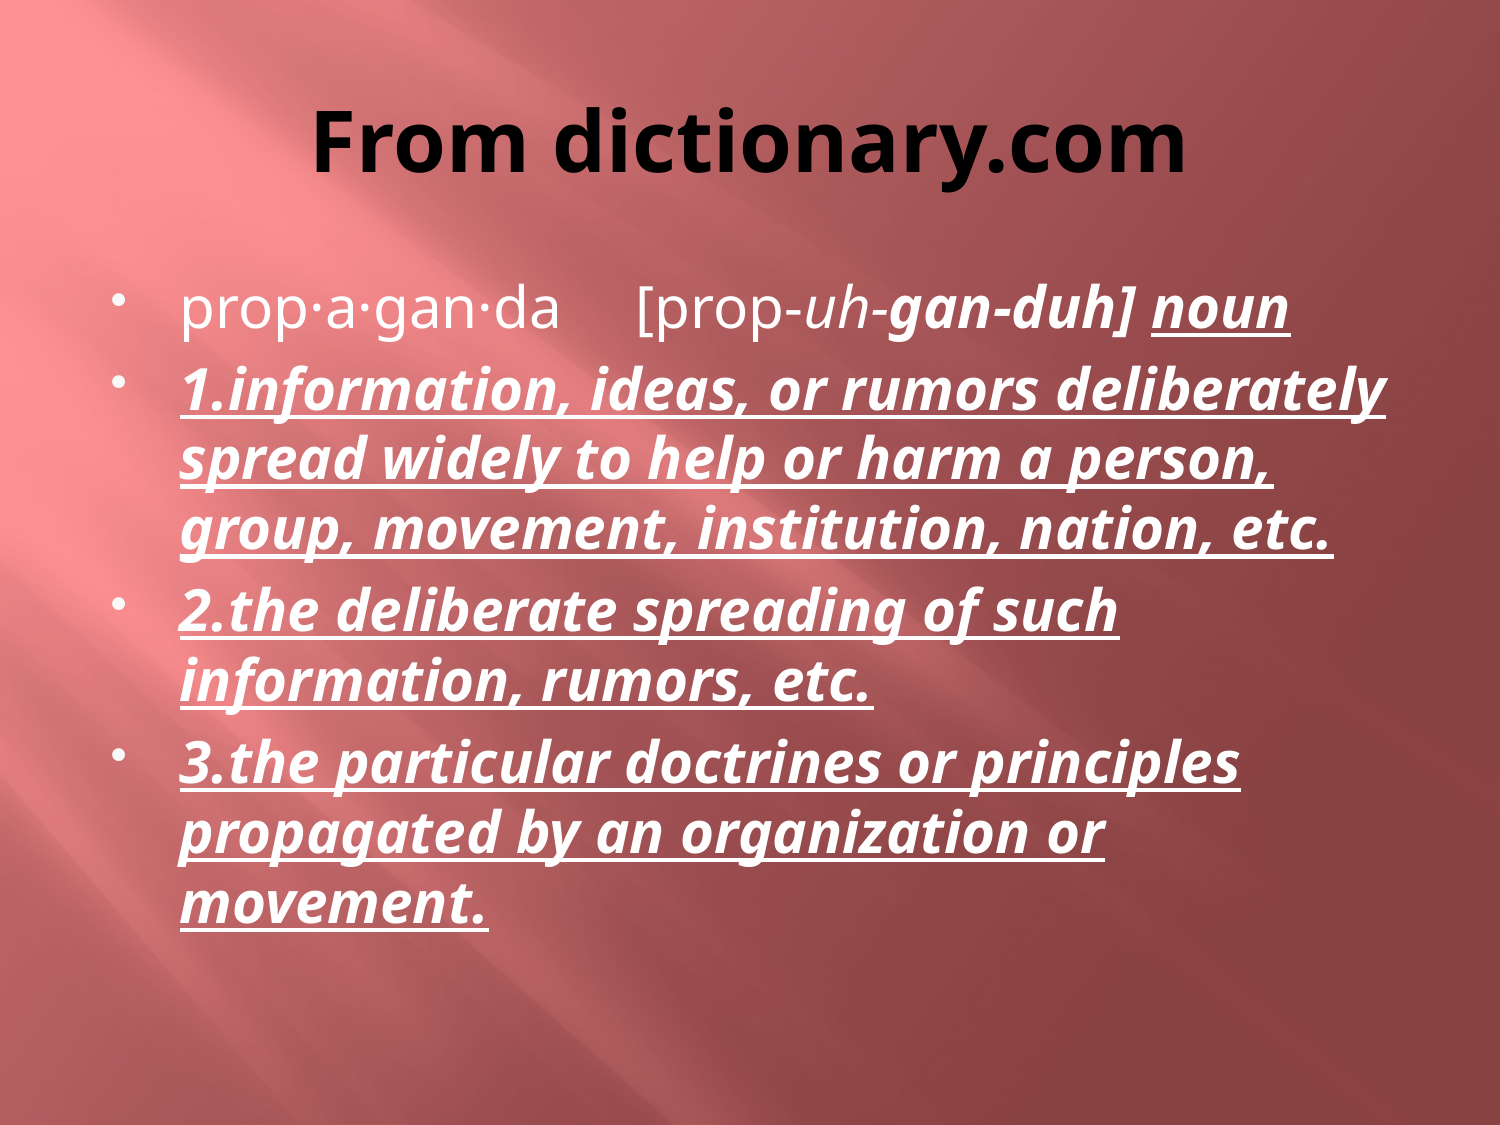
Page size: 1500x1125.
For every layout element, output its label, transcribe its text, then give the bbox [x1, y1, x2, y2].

list prop·a·gan·da [prop-uh-gan-duh] noun 1.information, ideas, or rumors deliberately spread widely to help or harm a person, group, movement, institution, nation, etc. 2.the deliberate spreading of such information, rumors, etc. 3.the particular doctrines or principles propagated by an organization or movement. [75, 262, 1425, 1035]
title From dictionary.com [75, 45, 1425, 233]
